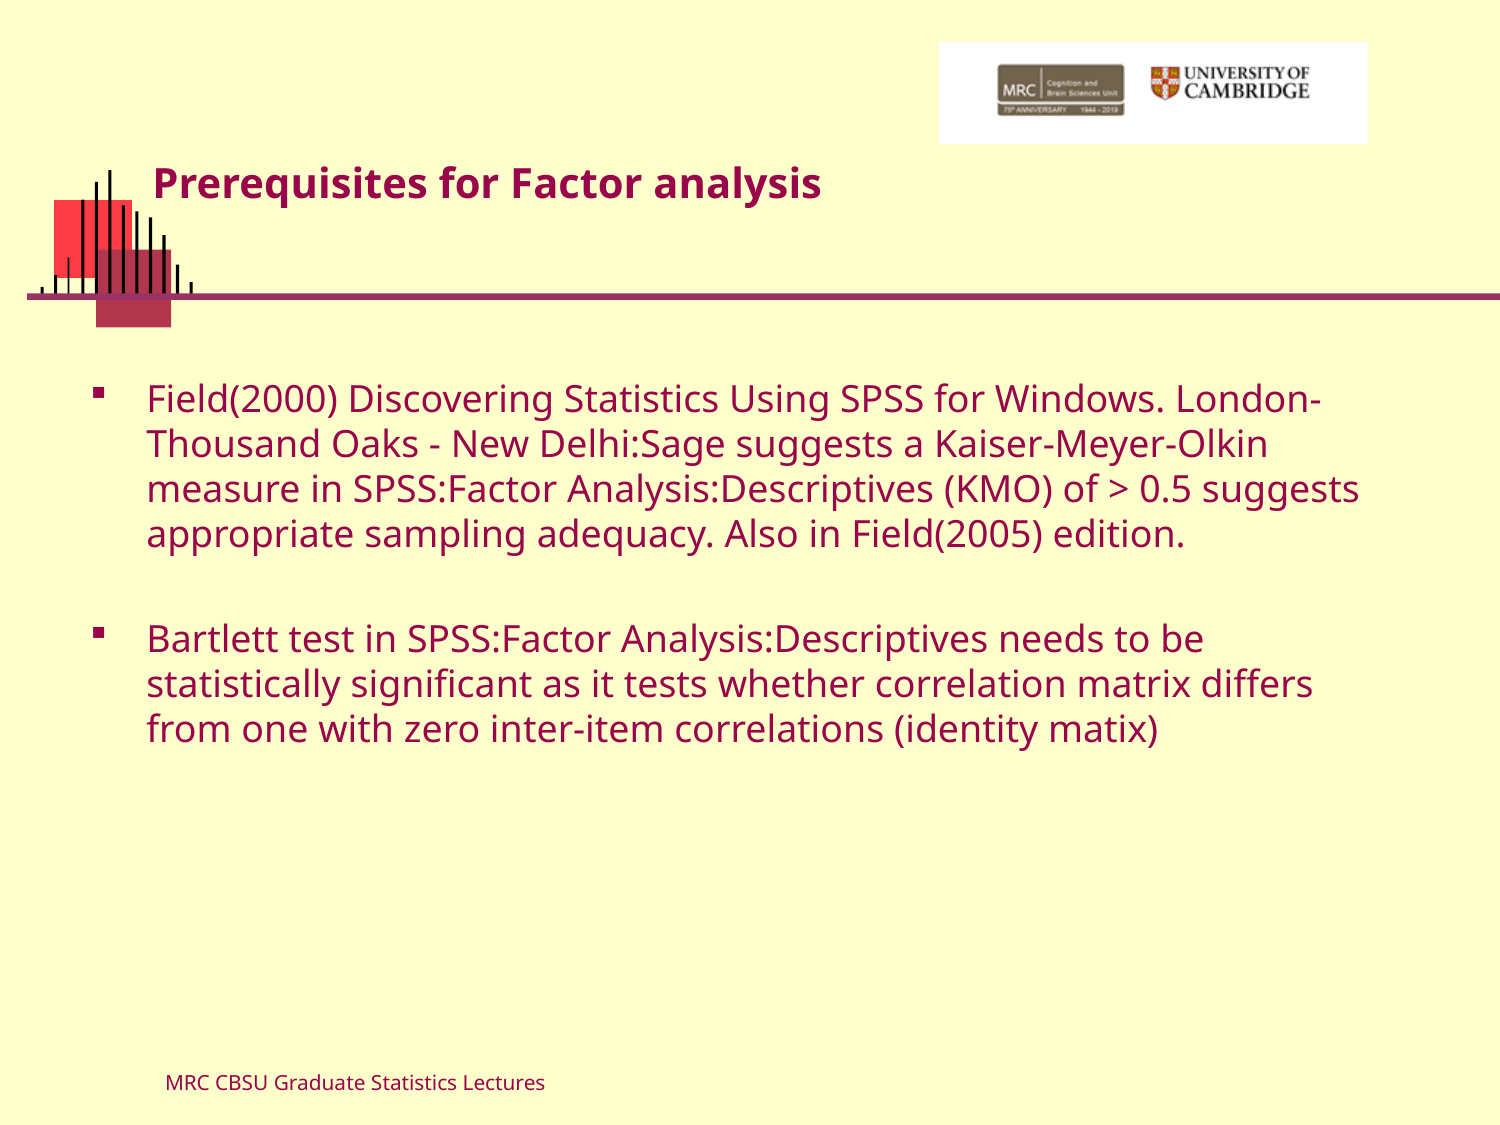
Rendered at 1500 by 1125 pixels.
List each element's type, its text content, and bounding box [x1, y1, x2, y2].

picture [939, 42, 1368, 144]
footer MRC CBSU Graduate Statistics Lectures [149, 1062, 988, 1101]
title Prerequisites for Factor analysis [137, 137, 988, 233]
list Field(2000) Discovering Statistics Using SPSS for Windows. London-Thousand Oaks - New Delhi:Sage suggests a Kaiser-Meyer-Olkin measure in SPSS:Factor Analysis:Descriptives (KMO) of > 0.5 suggests appropriate sampling adequacy. Also in Field(2005) edition. Bartlett test in SPSS:Factor Analysis:Descriptives needs to be statistically significant as it tests whether correlation matrix differs from one with zero inter-item correlations (identity matix) [75, 262, 1425, 1038]
